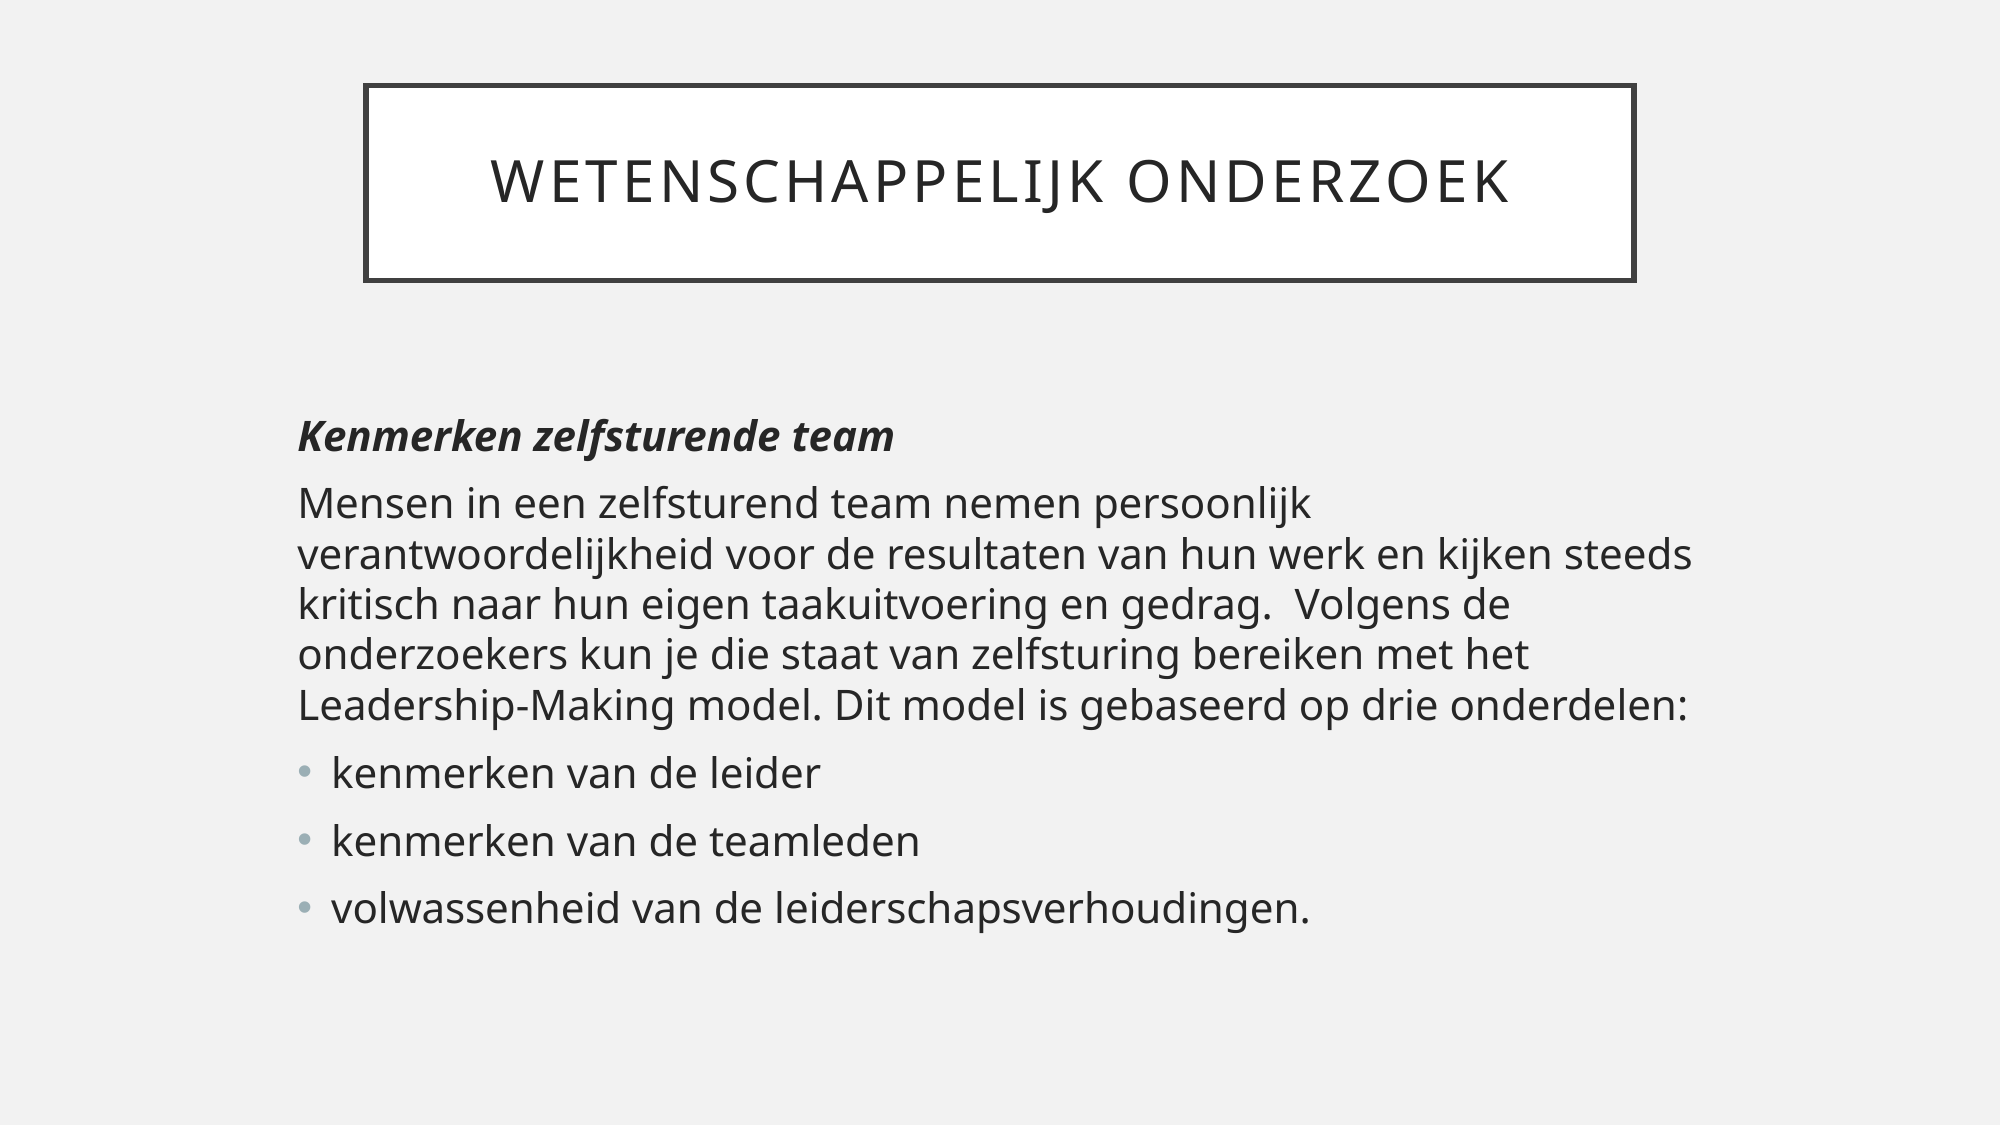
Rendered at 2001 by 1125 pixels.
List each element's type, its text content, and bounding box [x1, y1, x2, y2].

title Wetenschappelijk onderzoek [363, 83, 1637, 283]
list Kenmerken zelfsturende team Mensen in een zelfsturend team nemen persoonlijk verantwoordelijkheid voor de resultaten van hun werk en kijken steeds kritisch naar hun eigen taakuitvoering en gedrag. Volgens de onderzoekers kun je die staat van zelfsturing bereiken met het Leadership-Making model. Dit model is gebaseerd op drie onderdelen: kenmerken van de leider kenmerken van de teamleden volwassenheid van de leiderschapsverhoudingen. [282, 401, 1718, 982]
